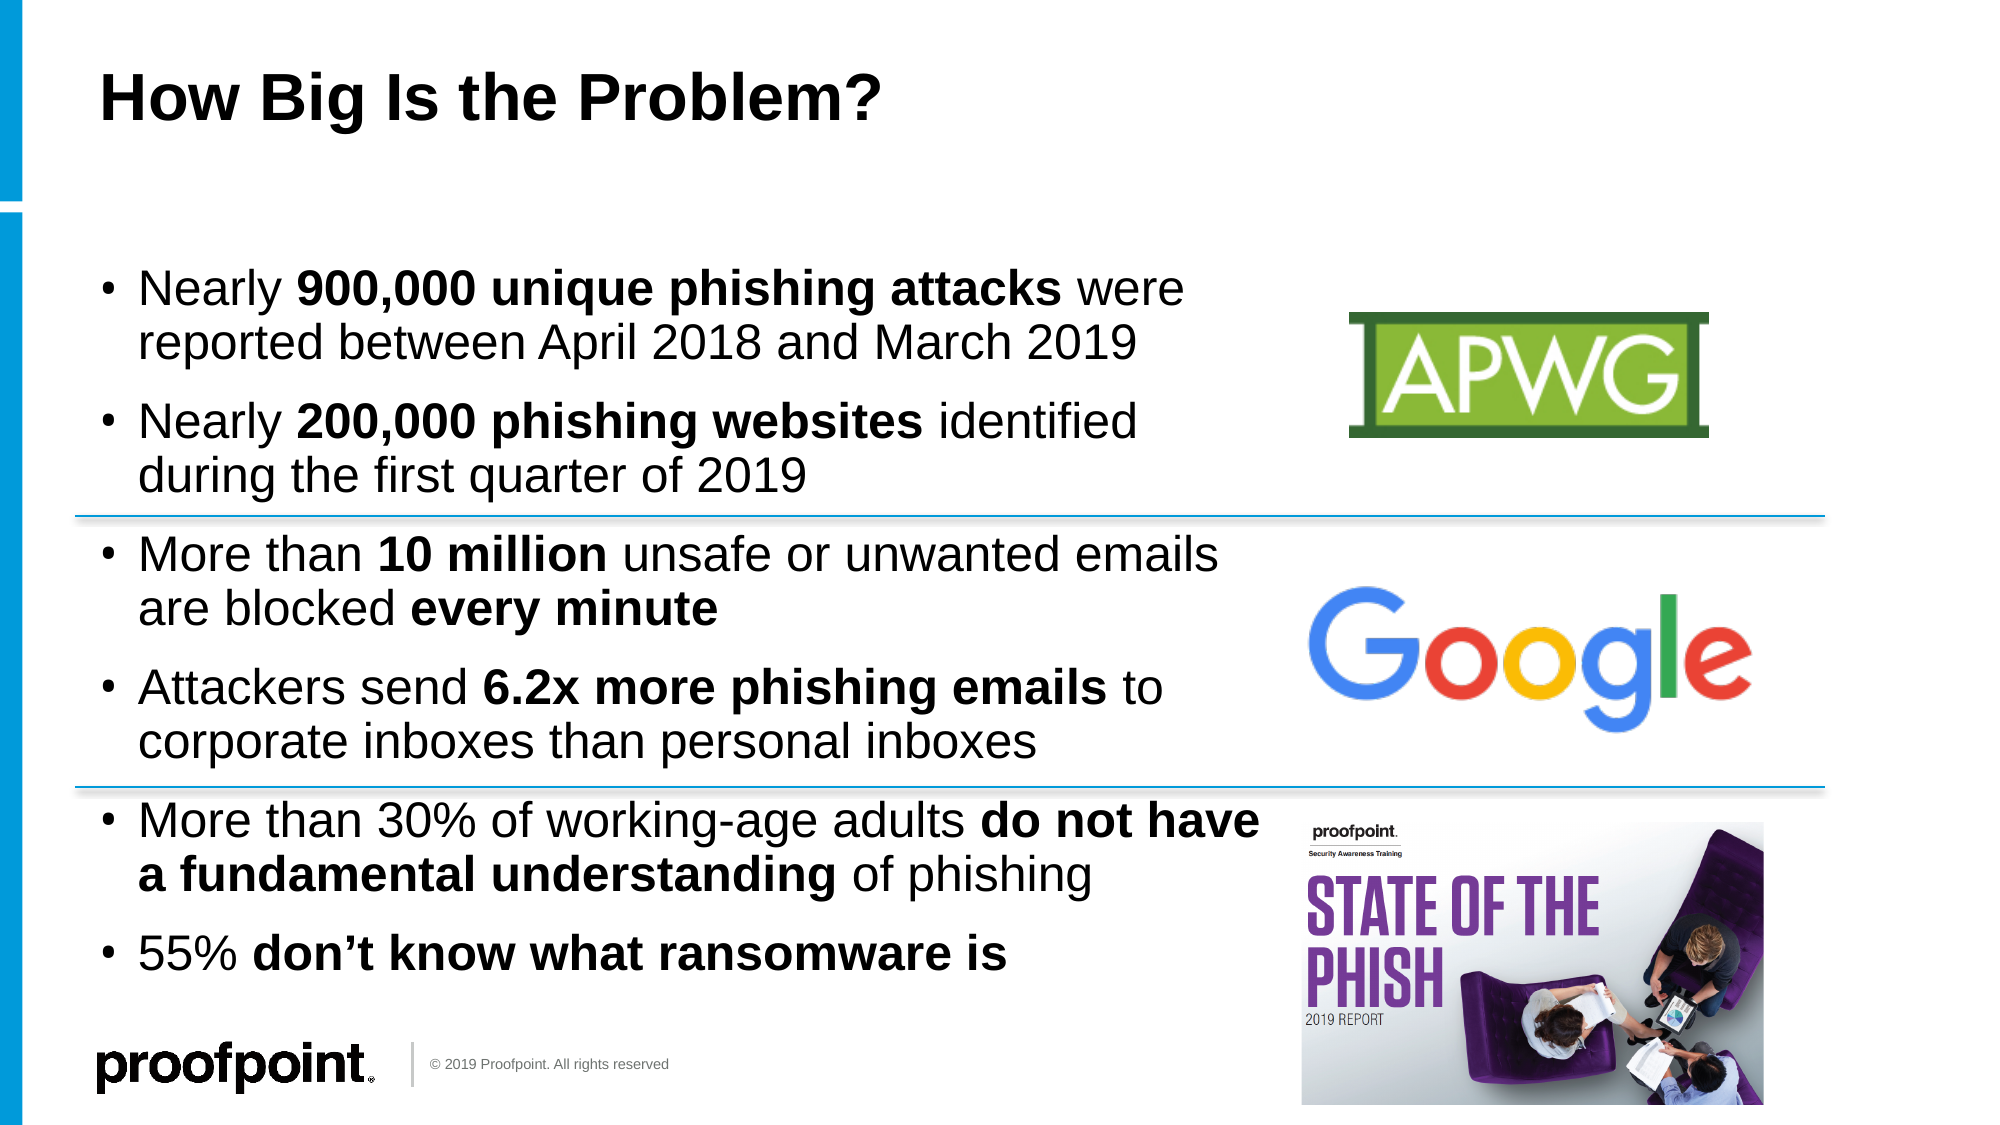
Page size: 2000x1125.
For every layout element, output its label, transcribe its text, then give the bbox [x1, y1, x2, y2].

footer © 2019 Proofpoint. All rights reserved [430, 1045, 1180, 1082]
picture [1349, 312, 1710, 438]
picture [65, 1011, 395, 1125]
title How Big Is the Problem? [99, 62, 1817, 200]
picture [1301, 822, 1764, 1105]
list Nearly 900,000 unique phishing attacks were reported between April 2018 and March 2019 Nearly 200,000 phishing websites identified during the first quarter of 2019 More than 10 million unsafe or unwanted emails are blocked every minute Attackers send 6.2x more phishing emails to corporate inboxes than personal inboxes More than 30% of working-age adults do not have a fundamental understanding of phishing 55% don’t know what ransomware is [99, 799, 1275, 990]
list Nearly 900,000 unique phishing attacks were reported between April 2018 and March 2019 Nearly 200,000 phishing websites identified during the first quarter of 2019 More than 10 million unsafe or unwanted emails are blocked every minute Attackers send 6.2x more phishing emails to corporate inboxes than personal inboxes More than 30% of working-age adults do not have a fundamental understanding of phishing 55% don’t know what ransomware is [99, 262, 1275, 513]
picture [1294, 578, 1764, 749]
list Nearly 900,000 unique phishing attacks were reported between April 2018 and March 2019 Nearly 200,000 phishing websites identified during the first quarter of 2019 More than 10 million unsafe or unwanted emails are blocked every minute Attackers send 6.2x more phishing emails to corporate inboxes than personal inboxes More than 30% of working-age adults do not have a fundamental understanding of phishing 55% don’t know what ransomware is [99, 528, 1275, 785]
